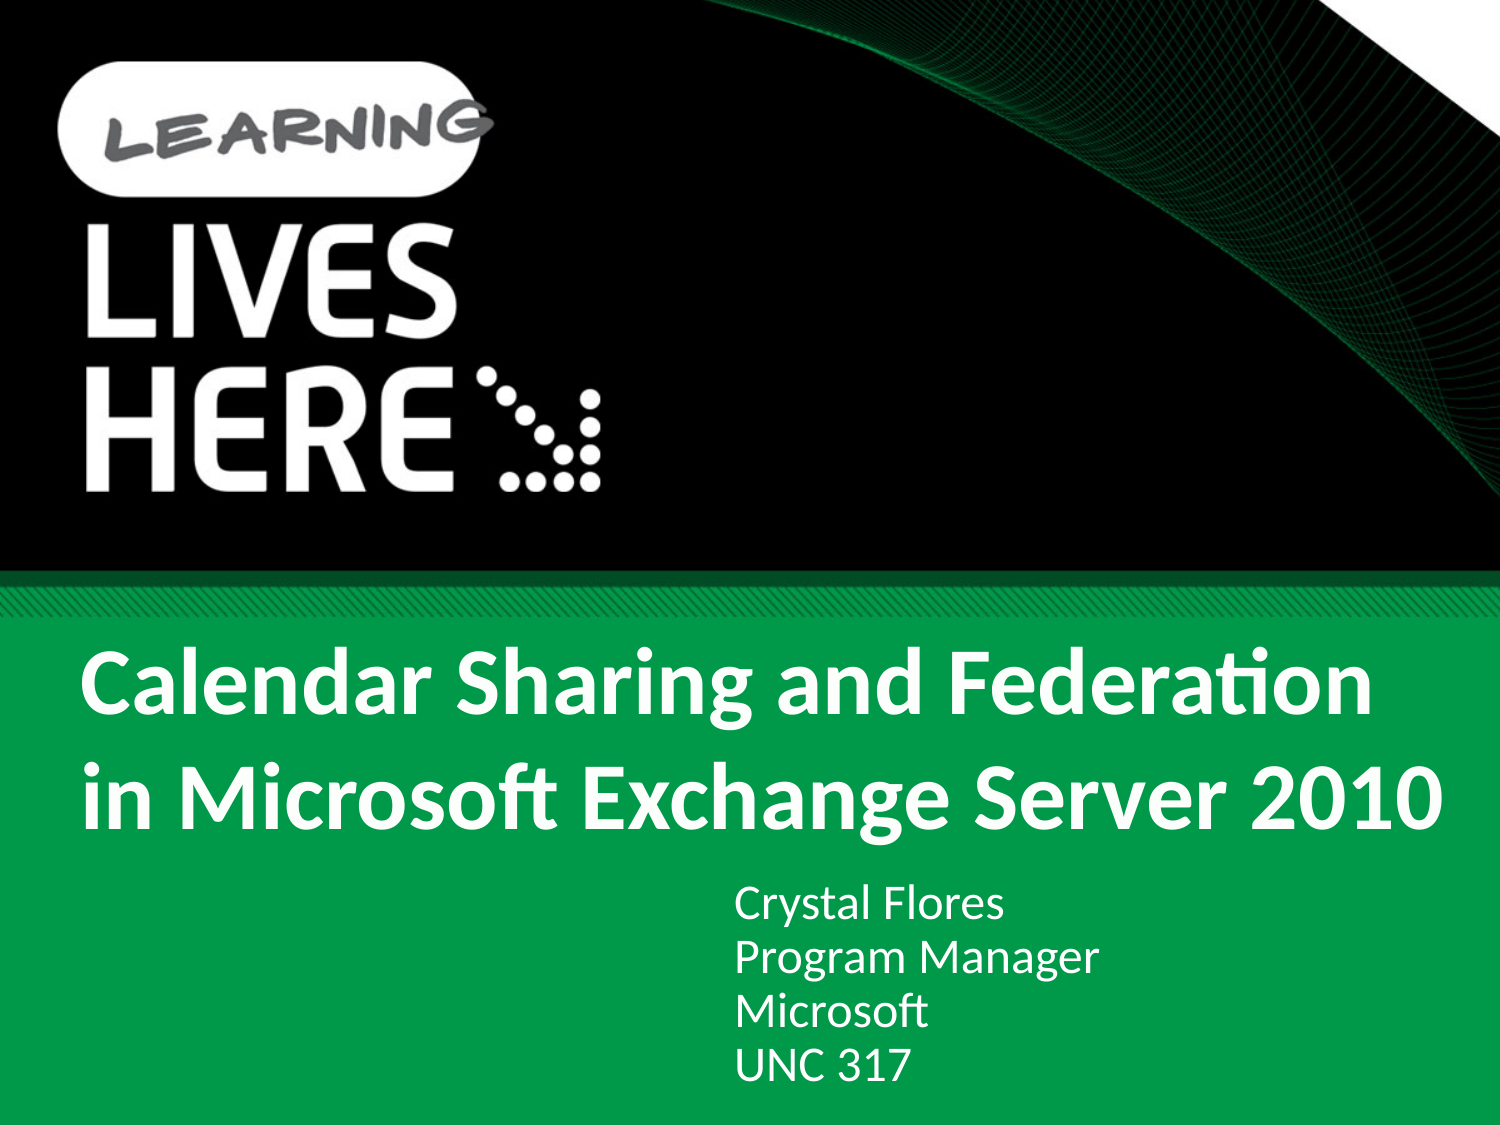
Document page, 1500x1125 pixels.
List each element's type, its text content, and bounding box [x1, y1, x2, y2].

subtitle Crystal Flores Program Manager Microsoft UNC 317 [734, 876, 1360, 952]
title Calendar Sharing and Federation in Microsoft Exchange Server 2010 [80, 618, 1453, 839]
picture [0, 0, 1500, 1125]
